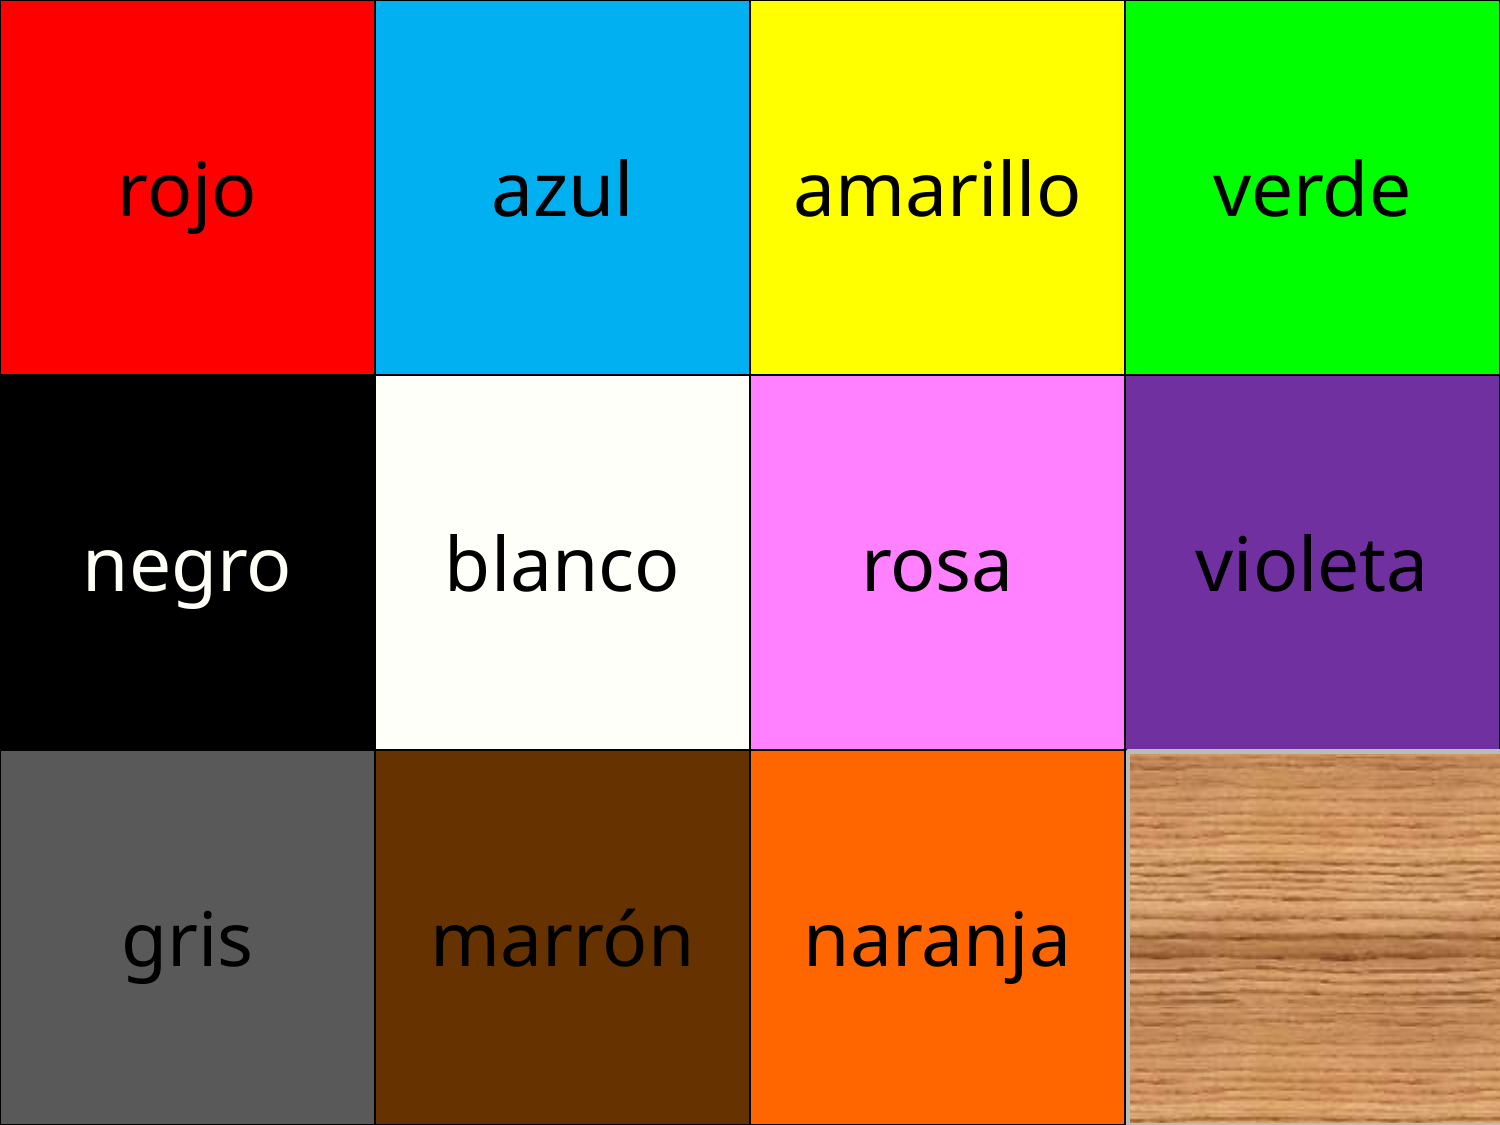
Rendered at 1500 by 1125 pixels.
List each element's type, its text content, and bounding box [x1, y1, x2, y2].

table_cell rosa [751, 376, 1124, 749]
table_header amarillo [751, 1, 1124, 374]
table_cell negro [1, 376, 374, 749]
table_header verde [1126, 1, 1499, 374]
table_cell violeta [1126, 376, 1499, 749]
table_cell marrón [376, 751, 749, 1124]
table_header azul [376, 1, 749, 374]
table_cell blanco [376, 376, 749, 749]
table_header rojo [1, 1, 374, 374]
text_box [1126, 749, 1500, 1125]
table_cell gris [1, 751, 374, 1124]
table_cell naranja [751, 751, 1124, 1124]
